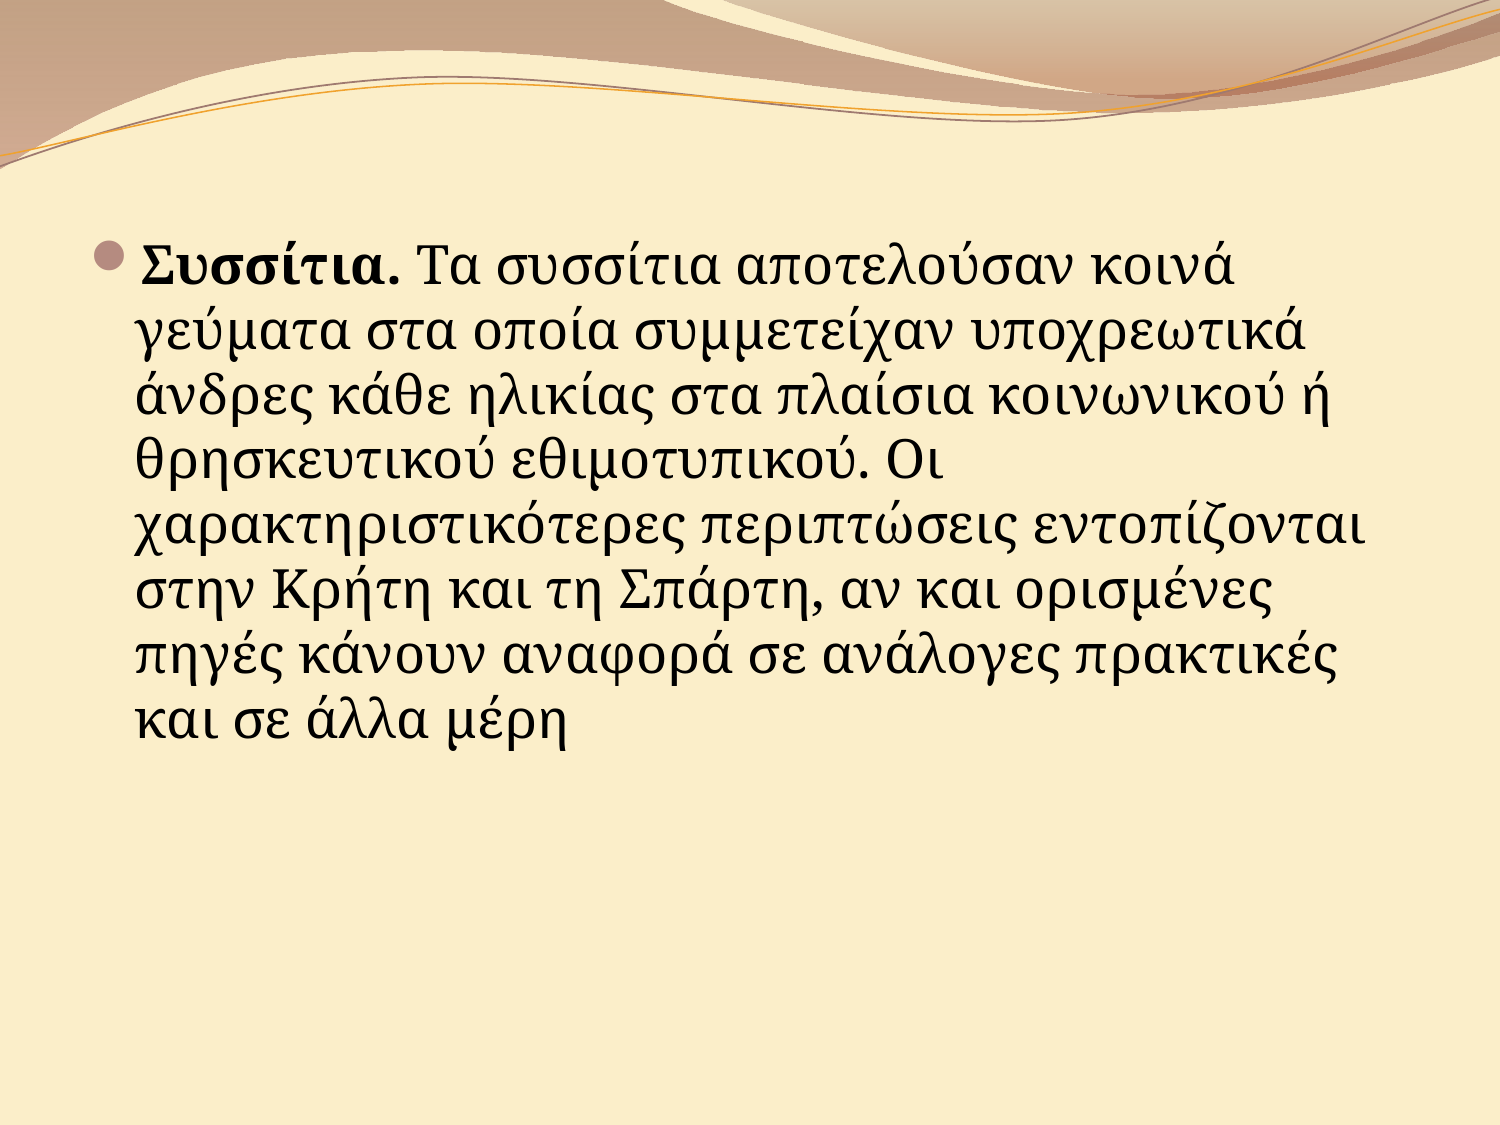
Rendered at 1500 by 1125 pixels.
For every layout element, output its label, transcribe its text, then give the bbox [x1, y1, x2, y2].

list Συσσίτια. Τα συσσίτια αποτελούσαν κοινά γεύματα στα οποία συμμετείχαν υποχρεωτικά άνδρες κάθε ηλικίας στα πλαίσια κοινωνικού ή θρησκευτικού εθιμοτυπικού. Οι χαρακτηριστικότερες περιπτώσεις εντοπίζονται στην Κρήτη και τη Σπάρτη, αν και ορισμένες πηγές κάνουν αναφορά σε ανάλογες πρακτικές και σε άλλα μέρη [75, 222, 1425, 1038]
